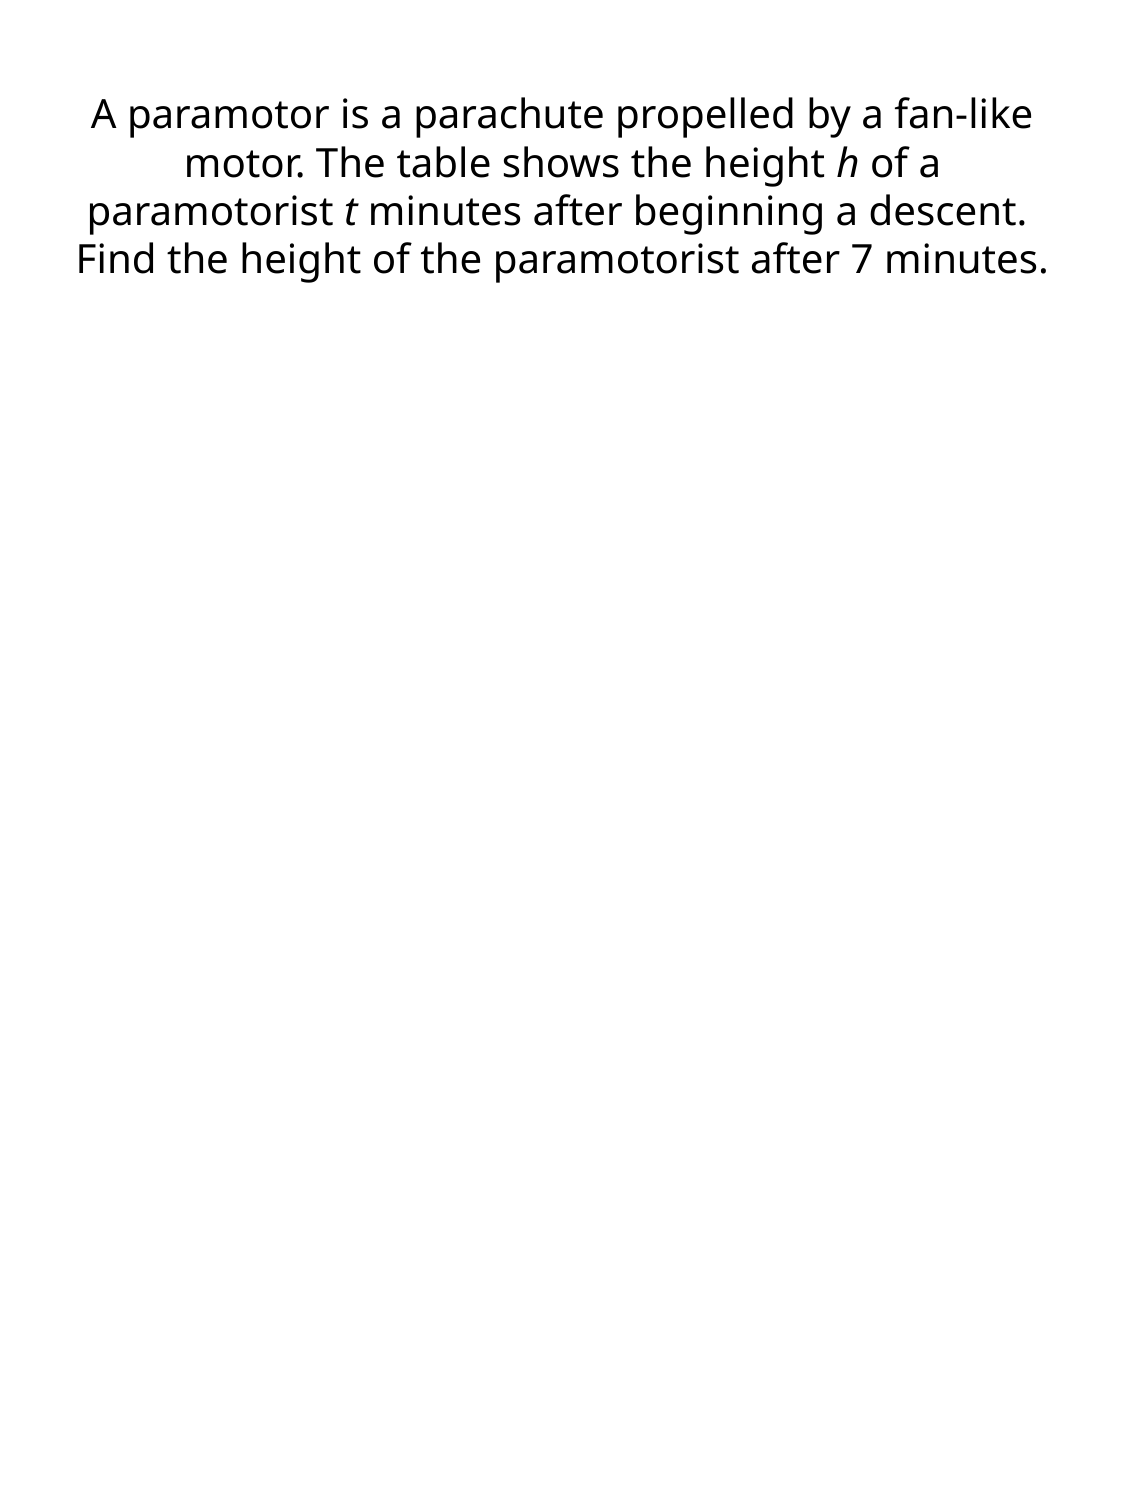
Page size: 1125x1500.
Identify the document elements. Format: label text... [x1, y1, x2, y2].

title A paramotor is a parachute propelled by a fan-like motor. The table shows the height h of a paramotorist t minutes after beginning a descent. Find the height of the paramotorist after 7 minutes. [56, 60, 1069, 310]
